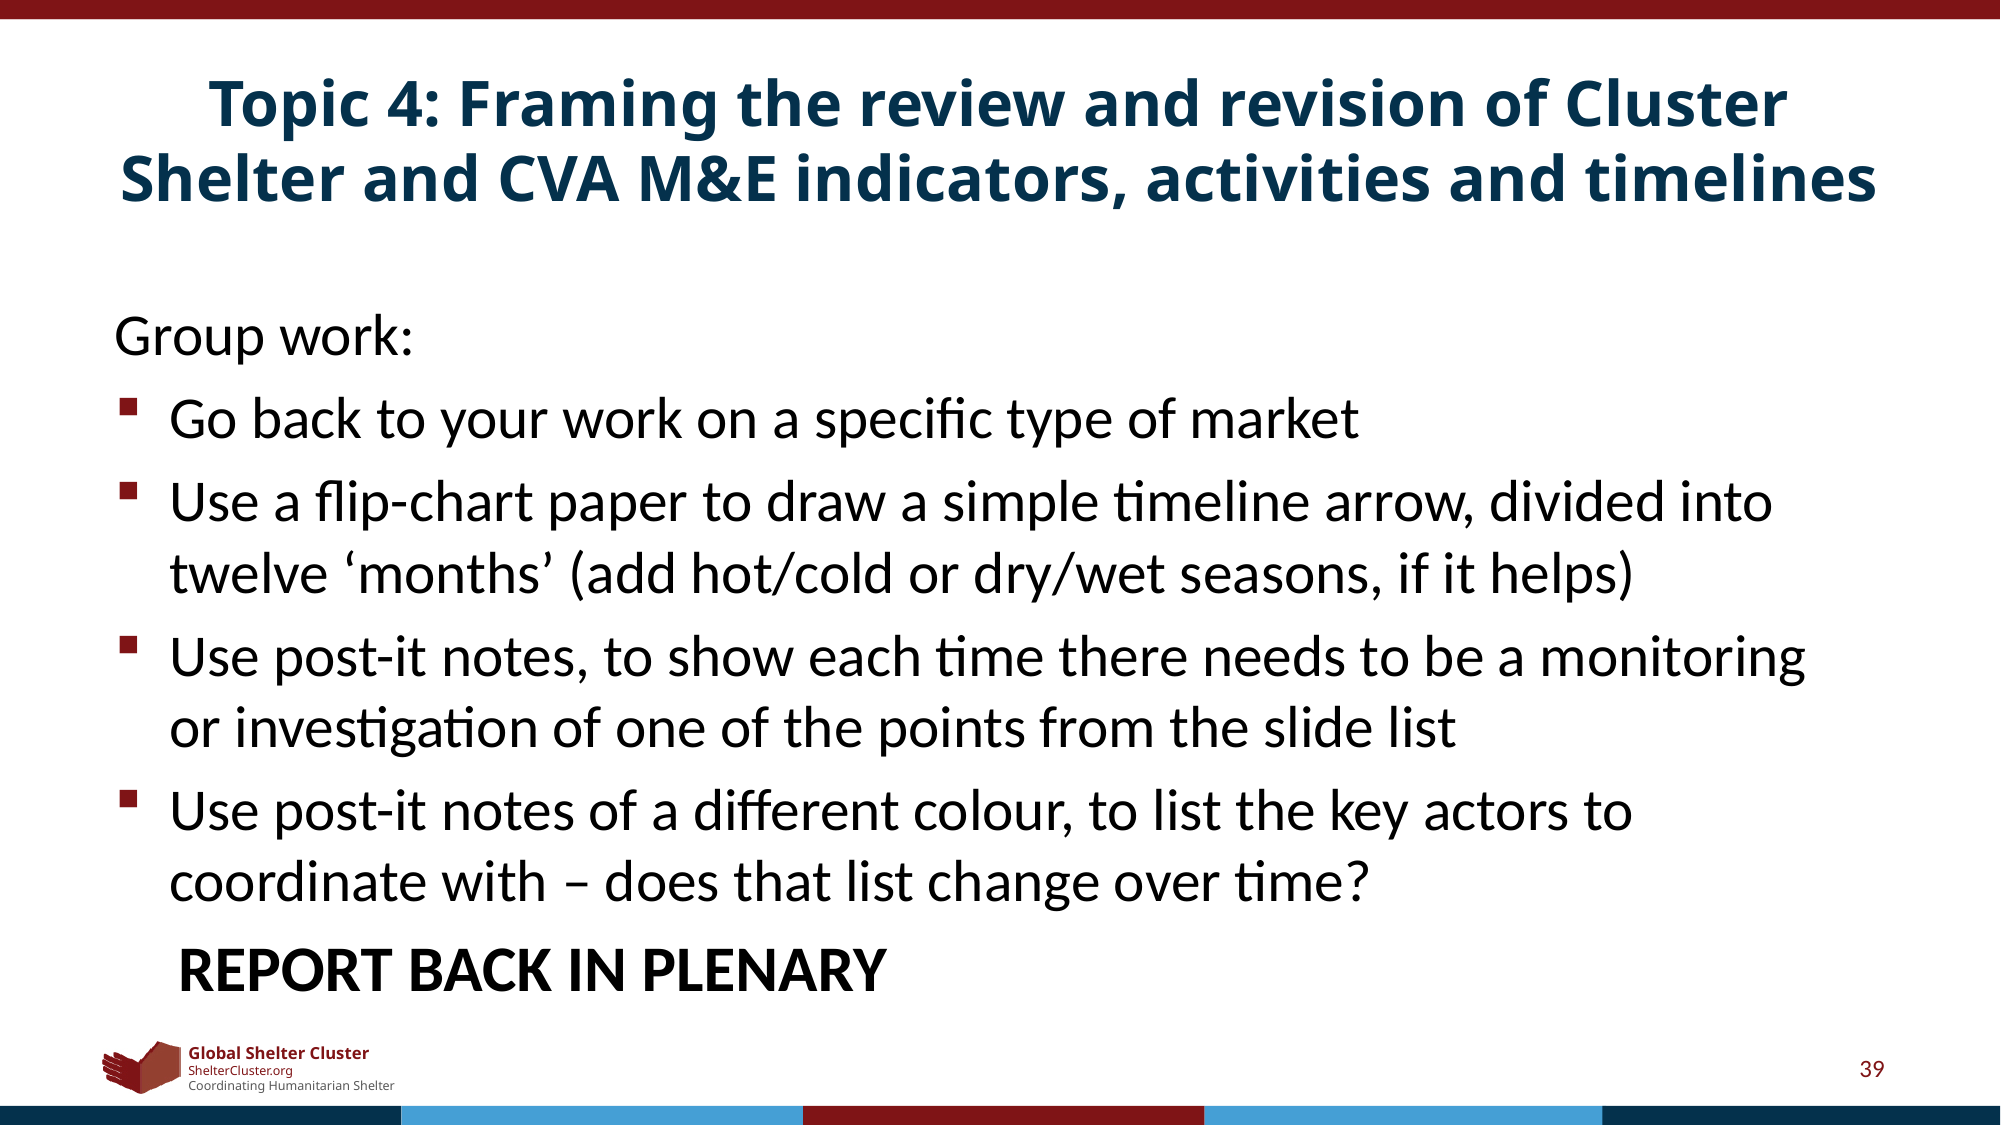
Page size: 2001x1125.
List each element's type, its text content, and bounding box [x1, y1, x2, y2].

slide_number 39 [1433, 1037, 1900, 1098]
list Group work: Go back to your work on a specific type of market Use a flip-chart paper to draw a simple timeline arrow, divided into twelve ‘months’ (add hot/cold or dry/wet seasons, if it helps) Use post-it notes, to show each time there needs to be a monitoring or investigation of one of the points from the slide list Use post-it notes of a different colour, to list the key actors to coordinate with – does that list change over time? REPORT BACK IN PLENARY [99, 288, 1870, 1024]
picture [102, 1041, 181, 1094]
title Topic 4: Framing the review and revision of Cluster Shelter and CVA M&E indicators, activities and timelines [99, 45, 1900, 233]
